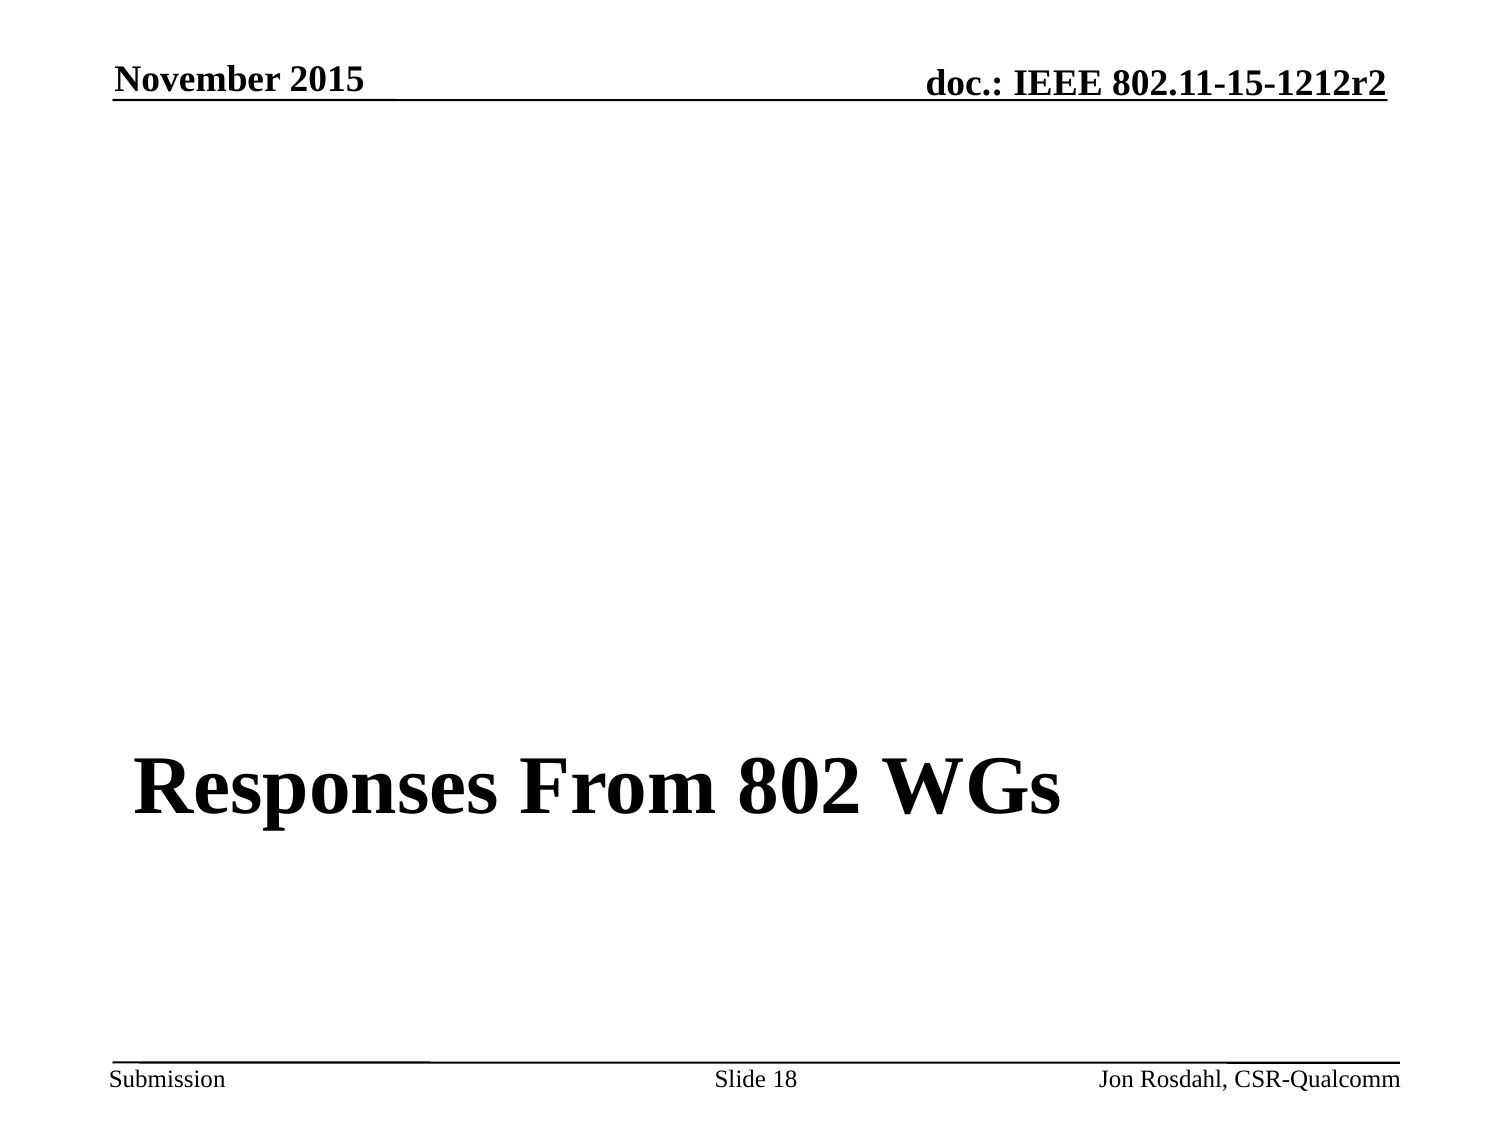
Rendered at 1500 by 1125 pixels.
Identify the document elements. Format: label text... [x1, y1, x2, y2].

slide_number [114, 54, 423, 100]
title Responses From 802 WGs [118, 722, 1394, 947]
footer Jon Rosdahl, CSR-Qualcomm [878, 1061, 1402, 1093]
slide_number Slide 18 [712, 1061, 800, 1123]
